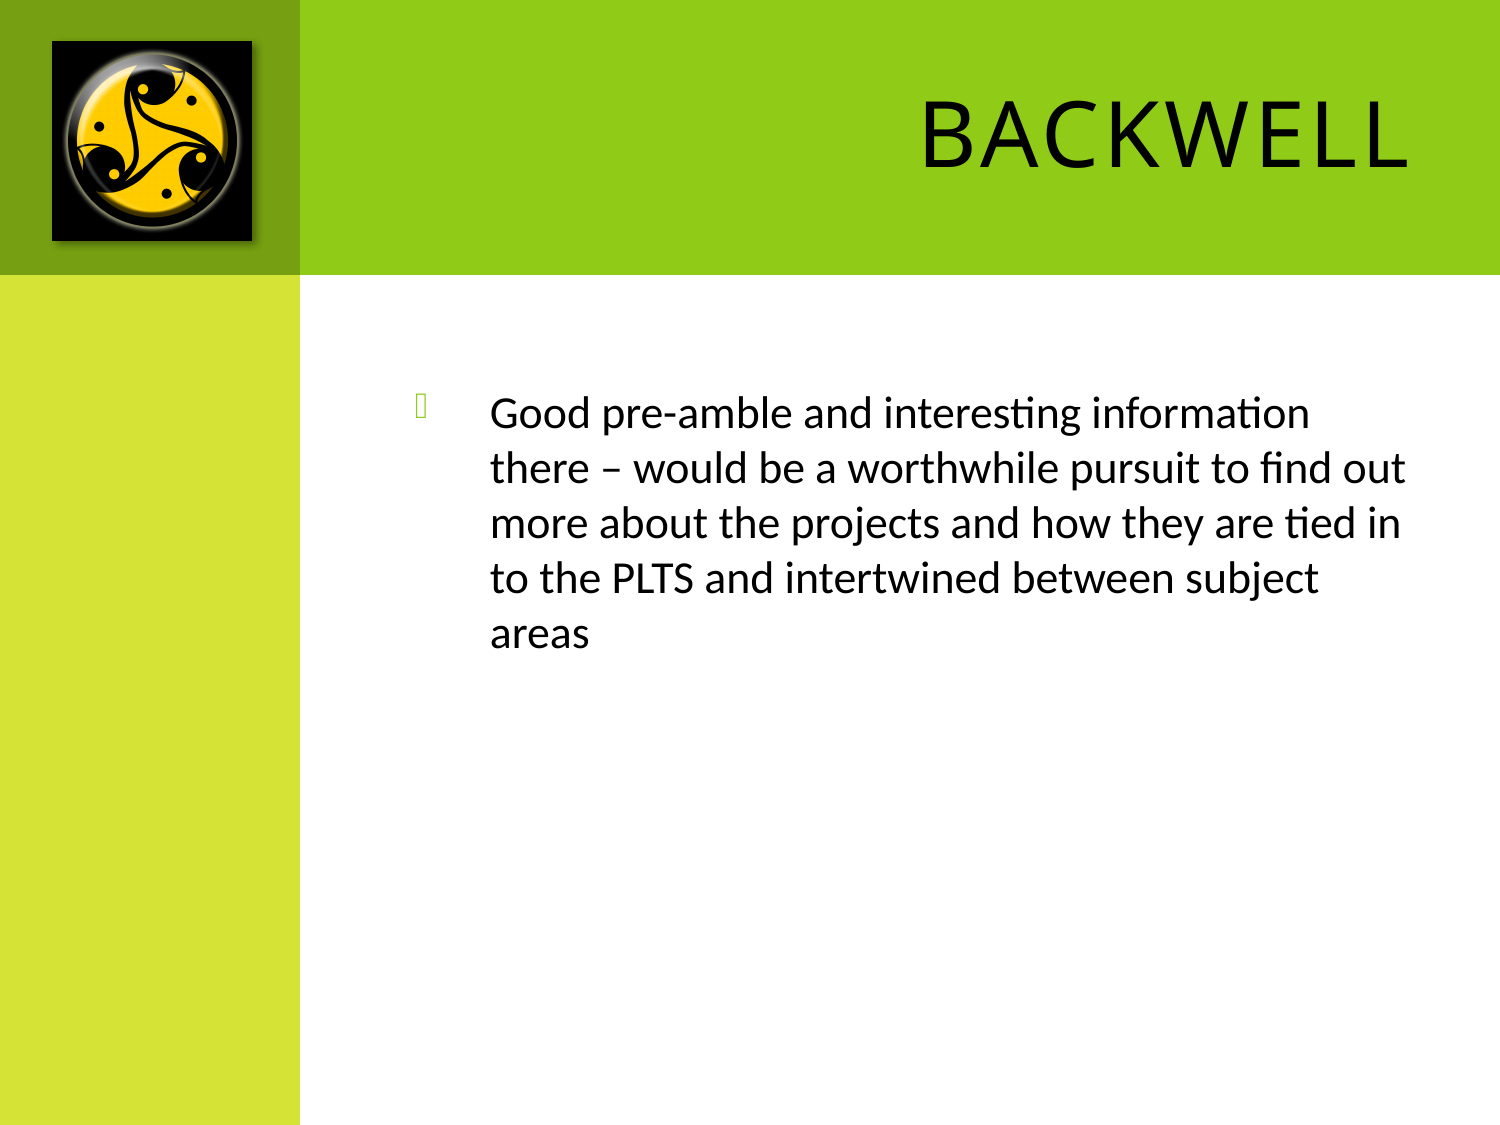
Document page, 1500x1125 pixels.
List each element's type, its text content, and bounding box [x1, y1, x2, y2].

title Backwell [399, 37, 1425, 225]
list Good pre-amble and interesting information there – would be a worthwhile pursuit to find out more about the projects and how they are tied in to the PLTS and intertwined between subject areas [399, 375, 1425, 1005]
picture [58, 46, 247, 235]
